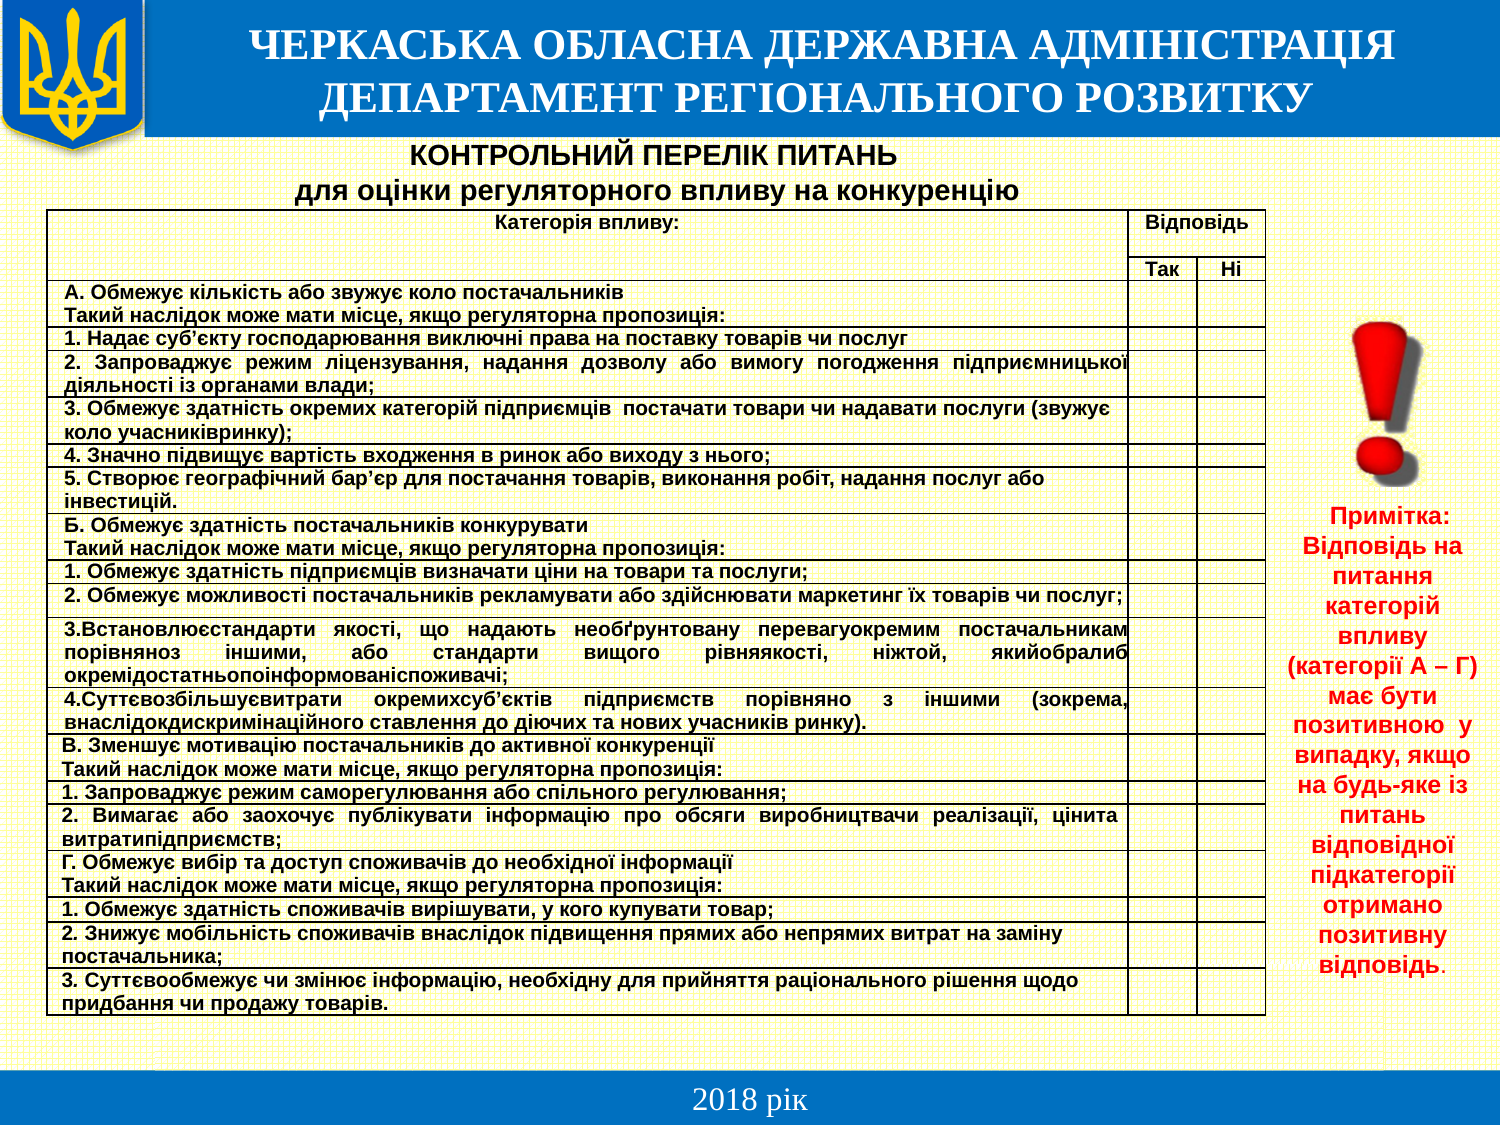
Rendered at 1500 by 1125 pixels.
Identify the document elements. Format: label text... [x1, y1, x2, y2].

table_cell [1129, 584, 1196, 617]
table_cell 3. Суттєвообмежує чи змінює інформацію, необхідну для прийняття раціонального рішення щодо придбання чи продажу товарів. [48, 969, 1127, 1014]
table_cell [1198, 514, 1265, 559]
table_cell 2. Вимагає або заохочує публікувати інформацію про обсяги виробництвачи реалізації, цінита витратипідприємств; [48, 805, 1127, 850]
table_cell А. Обмежує кількість або звужує коло постачальників Такий наслідок може мати місце, якщо регуляторна пропозиція: [48, 281, 1127, 326]
text_box КОНТРОЛЬНИЙ ПЕРЕЛІК ПИТАНЬ для оцінки регуляторного впливу на конкуренцію [58, 128, 1243, 214]
table_cell [1129, 561, 1196, 583]
table_cell [1198, 618, 1265, 687]
table_cell [1198, 735, 1265, 780]
table_cell [1129, 468, 1196, 513]
table_cell [1129, 923, 1196, 967]
table_cell Так [1129, 258, 1196, 280]
table_cell 4.Суттєвозбільшуєвитрати окремихсуб’єктів підприємств порівняно з іншими (зокрема, внаслідокдискримінаційного ставлення до діючих та нових учасників ринку). [48, 688, 1127, 733]
table_cell 2. Запроваджує режим ліцензування, надання дозволу або вимогу погодження підприємницької діяльності із органами влади; [48, 351, 1127, 396]
table_cell [1198, 851, 1265, 896]
table_cell Б. Обмежує здатність постачальників конкурувати Такий наслідок може мати місце, якщо регуляторна пропозиція: [48, 514, 1127, 559]
table_cell [1198, 805, 1265, 850]
table_cell 1. Обмежує здатність споживачів вирішувати, у кого купувати товар; [48, 898, 1127, 921]
table_cell [1129, 351, 1196, 396]
table_cell 3.Встановлюєстандарти якості, що надають необґрунтовану перевагуокремим постачальникам порівняноз іншими, або стандарти вищого рівняякості, ніжтой, якийобралиб окремідостатньопоінформованіспоживачі; [48, 618, 1127, 687]
table_cell [1129, 688, 1196, 733]
table_cell [1198, 923, 1265, 967]
table_cell 3. Обмежує здатність окремих категорій підприємців постачати товари чи надавати послуги (звужує коло учасниківринку); [48, 398, 1127, 443]
table_header Категорія впливу: [48, 211, 1127, 280]
table_cell [1129, 782, 1196, 803]
text_box Примітка: Відповідь на питання категорій впливу (категорії А – Г) має бути позитивною у випадку, якщо на будь-яке із питань відповідної підкатегорії отримано позитивну відповідь. [1265, 492, 1500, 986]
table_cell 4. Значно підвищує вартість входження в ринок або виходу з нього; [48, 445, 1127, 466]
table_cell [1198, 281, 1265, 326]
table_cell В. Зменшує мотивацію постачальників до активної конкуренції Такий наслідок може мати місце, якщо регуляторна пропозиція: [48, 735, 1127, 780]
table_cell [1129, 514, 1196, 559]
table_cell [1129, 328, 1196, 350]
table_cell 2. Обмежує можливості постачальників рекламувати або здійснювати маркетинг їх товарів чи послуг; [48, 584, 1127, 617]
text_box [155, 986, 1384, 1071]
table_cell Г. Обмежує вибір та доступ споживачів до необхідної інформації Такий наслідок може мати місце, якщо регуляторна пропозиція: [48, 851, 1127, 896]
table_cell [1198, 584, 1265, 617]
table_cell [1198, 782, 1265, 803]
table_cell [1198, 969, 1265, 1014]
table_cell 1. Надає суб’єкту господарювання виключні права на поставку товарів чи послуг [48, 328, 1127, 350]
table_cell [1129, 618, 1196, 687]
table_cell 5. Створює географічний бар’єр для постачання товарів, виконання робіт, надання послуг або інвестицій. [48, 468, 1127, 513]
picture [0, 0, 145, 151]
table_cell [1129, 398, 1196, 443]
table_cell [1129, 445, 1196, 466]
table_cell [1129, 281, 1196, 326]
table_cell [1198, 688, 1265, 733]
table_cell [1198, 561, 1265, 583]
table_cell [1198, 328, 1265, 350]
picture [1312, 316, 1446, 487]
title ЧЕРКАСЬКА ОБЛАСНА ДЕРЖАВНА АДМІНІСТРАЦІЯ ДЕПАРТАМЕНТ РЕГІОНАЛЬНОГО РОЗВИТКУ [151, 0, 1500, 138]
text_box [1277, 257, 1465, 492]
table_cell [1198, 898, 1265, 921]
table_cell [1129, 735, 1196, 780]
table_cell [1129, 805, 1196, 850]
list 2018 рік [0, 1070, 1500, 1125]
table_cell [1198, 398, 1265, 443]
table_cell [1198, 445, 1265, 466]
table_cell 1. Обмежує здатність підприємців визначати ціни на товари та послуги; [48, 561, 1127, 583]
table_cell [1198, 351, 1265, 396]
table_cell [1198, 468, 1265, 513]
table_cell 1. Запроваджує режим саморегулювання або спільного регулювання; [48, 782, 1127, 803]
table_cell [1129, 898, 1196, 921]
table_cell Ні [1198, 258, 1265, 280]
table_cell 2. Знижує мобільність споживачів внаслідок підвищення прямих або непрямих витрат на заміну постачальника; [48, 923, 1127, 967]
table_cell [1129, 851, 1196, 896]
table_cell [1129, 969, 1196, 1014]
table_header Відповідь [1129, 211, 1265, 256]
